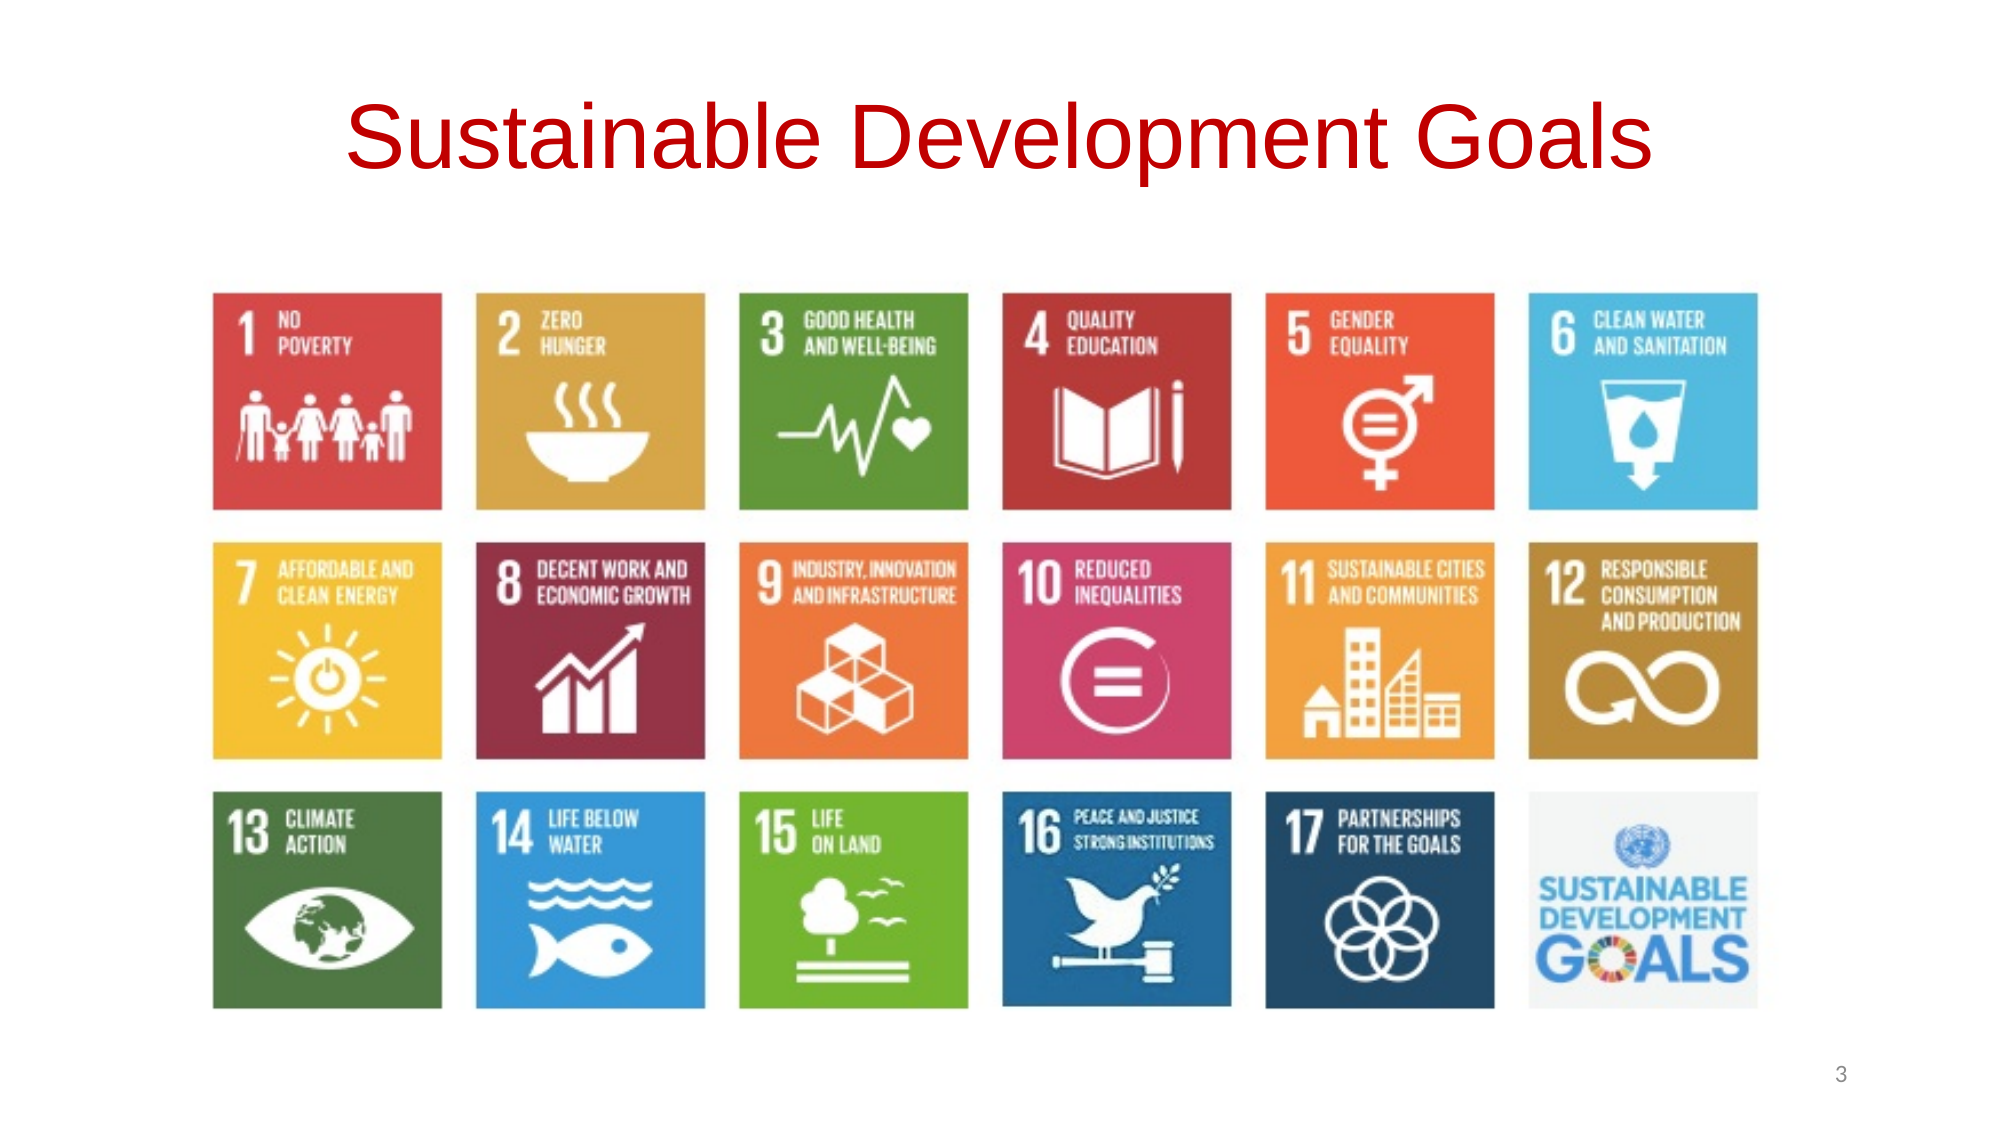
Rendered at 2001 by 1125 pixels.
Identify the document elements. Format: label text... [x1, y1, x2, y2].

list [168, 218, 1811, 1074]
title Sustainable Development Goals [137, 59, 1863, 219]
slide_number 3 [1412, 1042, 1863, 1103]
